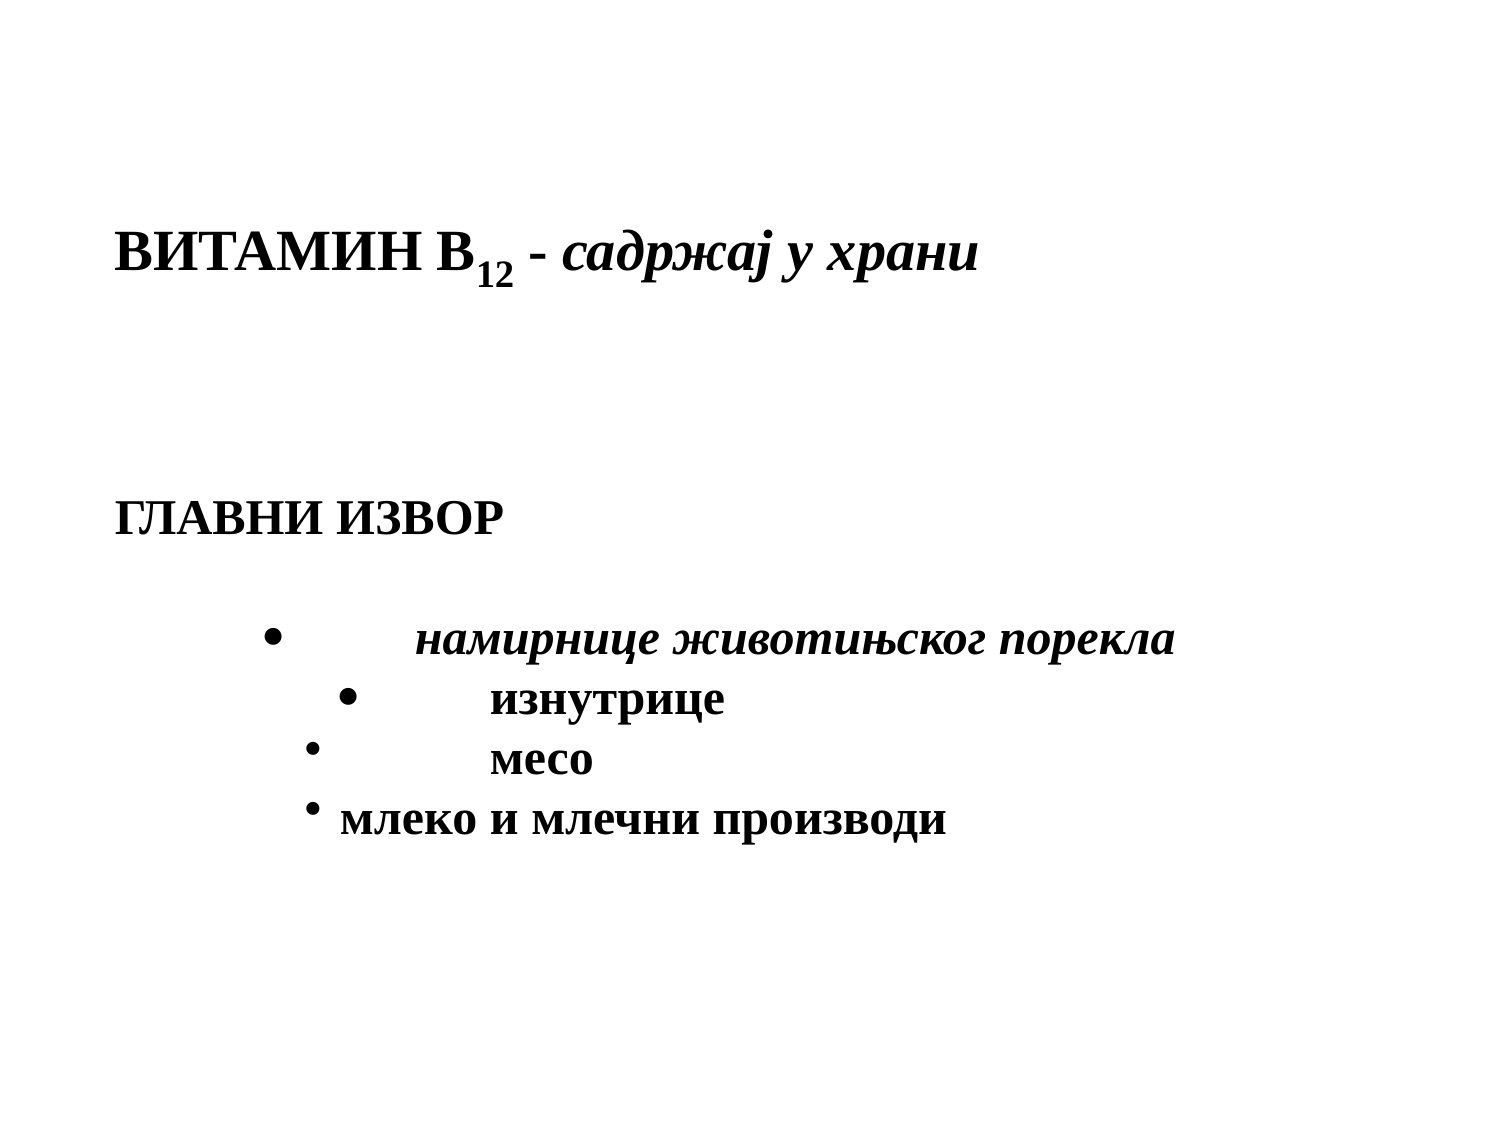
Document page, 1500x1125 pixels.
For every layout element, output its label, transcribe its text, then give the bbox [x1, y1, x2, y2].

text_box ВИТАМИН B12 - садржај у храни ГЛАВНИ ИЗВОР · намирнице животињског порекла · изнутрице месо млеко и млечни производи [100, 196, 1363, 912]
